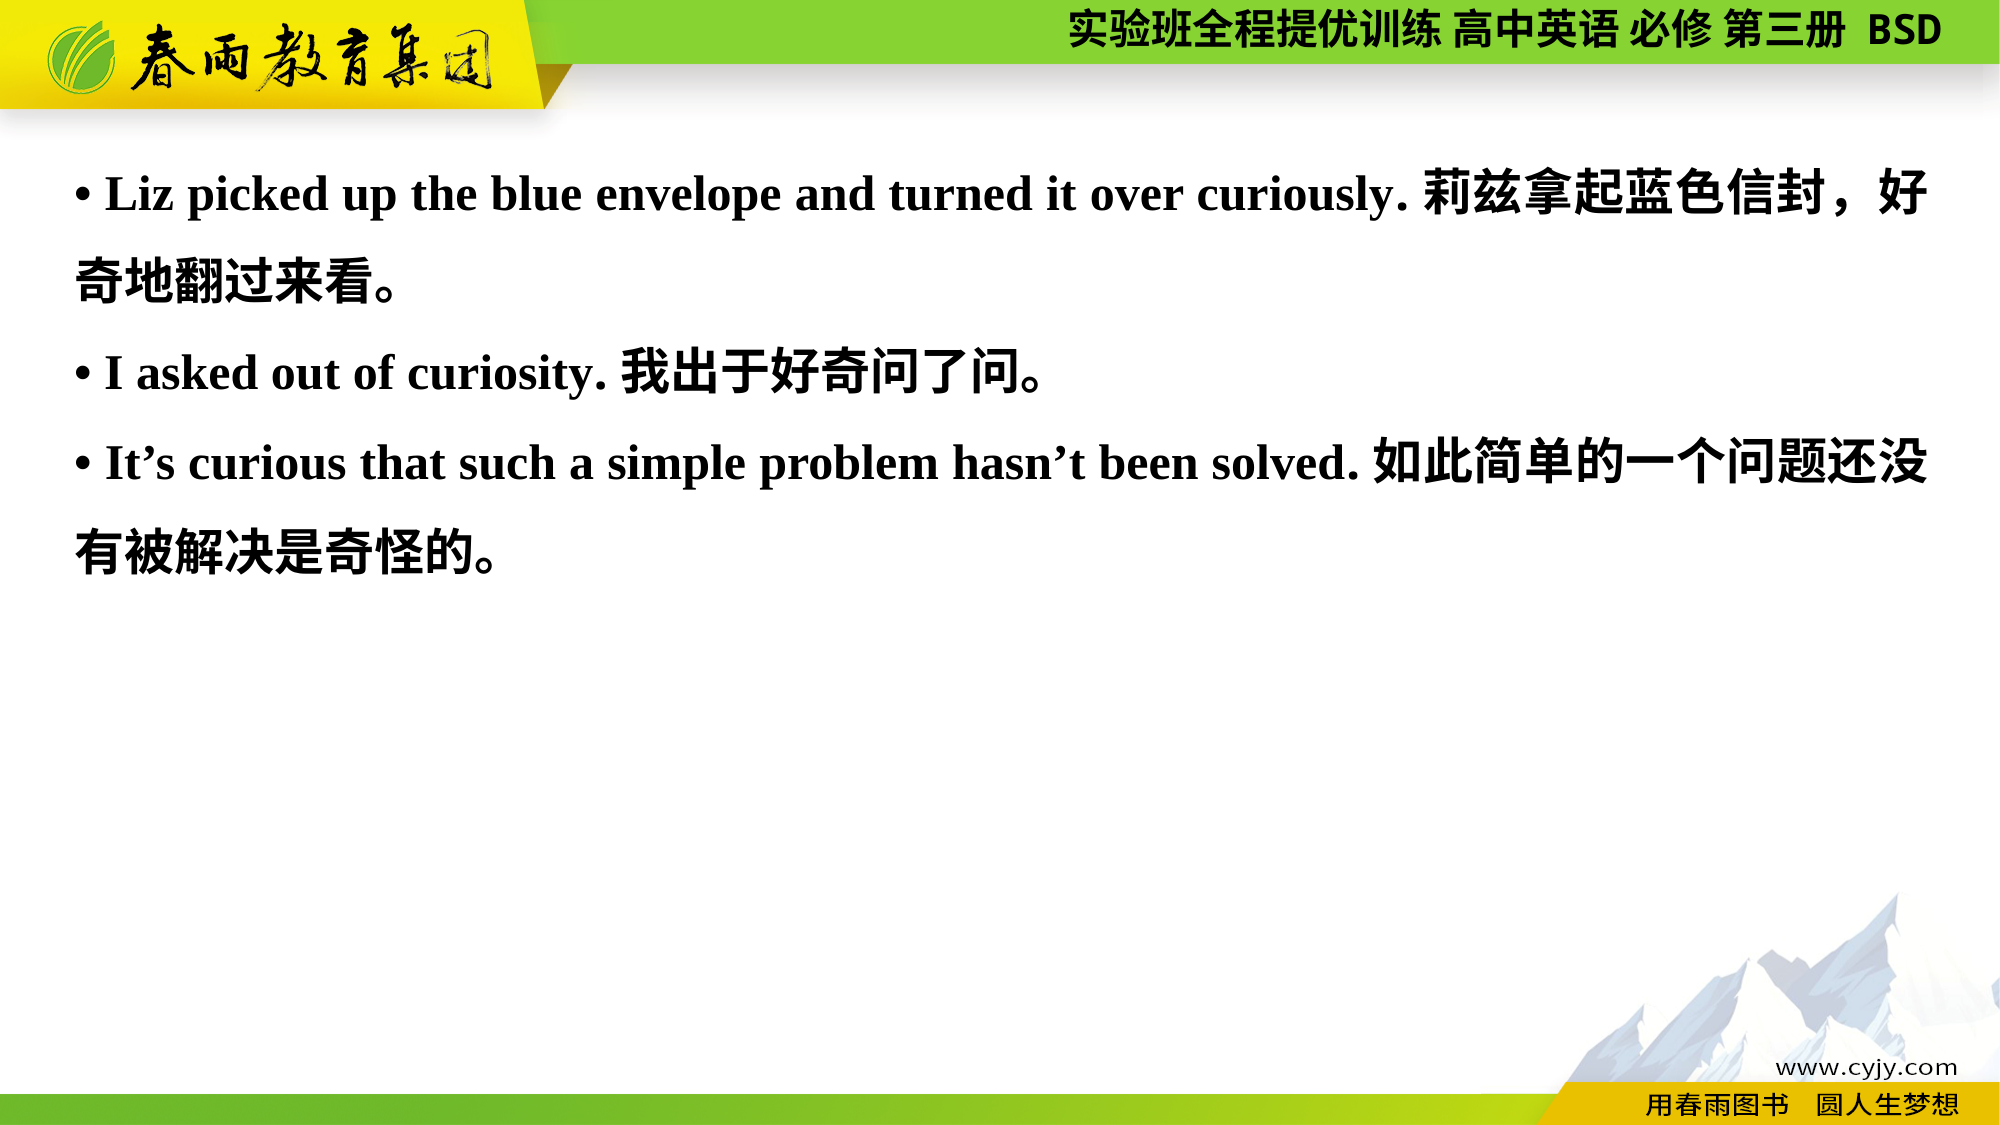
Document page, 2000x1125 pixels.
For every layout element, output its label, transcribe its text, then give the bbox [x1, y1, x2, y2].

picture [0, 0, 2000, 1125]
list • Liz picked up the blue envelope and turned it over curiously.莉兹拿起蓝色信封，好奇地翻过来看。 • I asked out of curiosity.我出于好奇问了问。 • It’s curious that such a simple problem hasn’t been solved.如此简单的一个问题还没有被解决是奇怪的。 [59, 122, 1944, 581]
